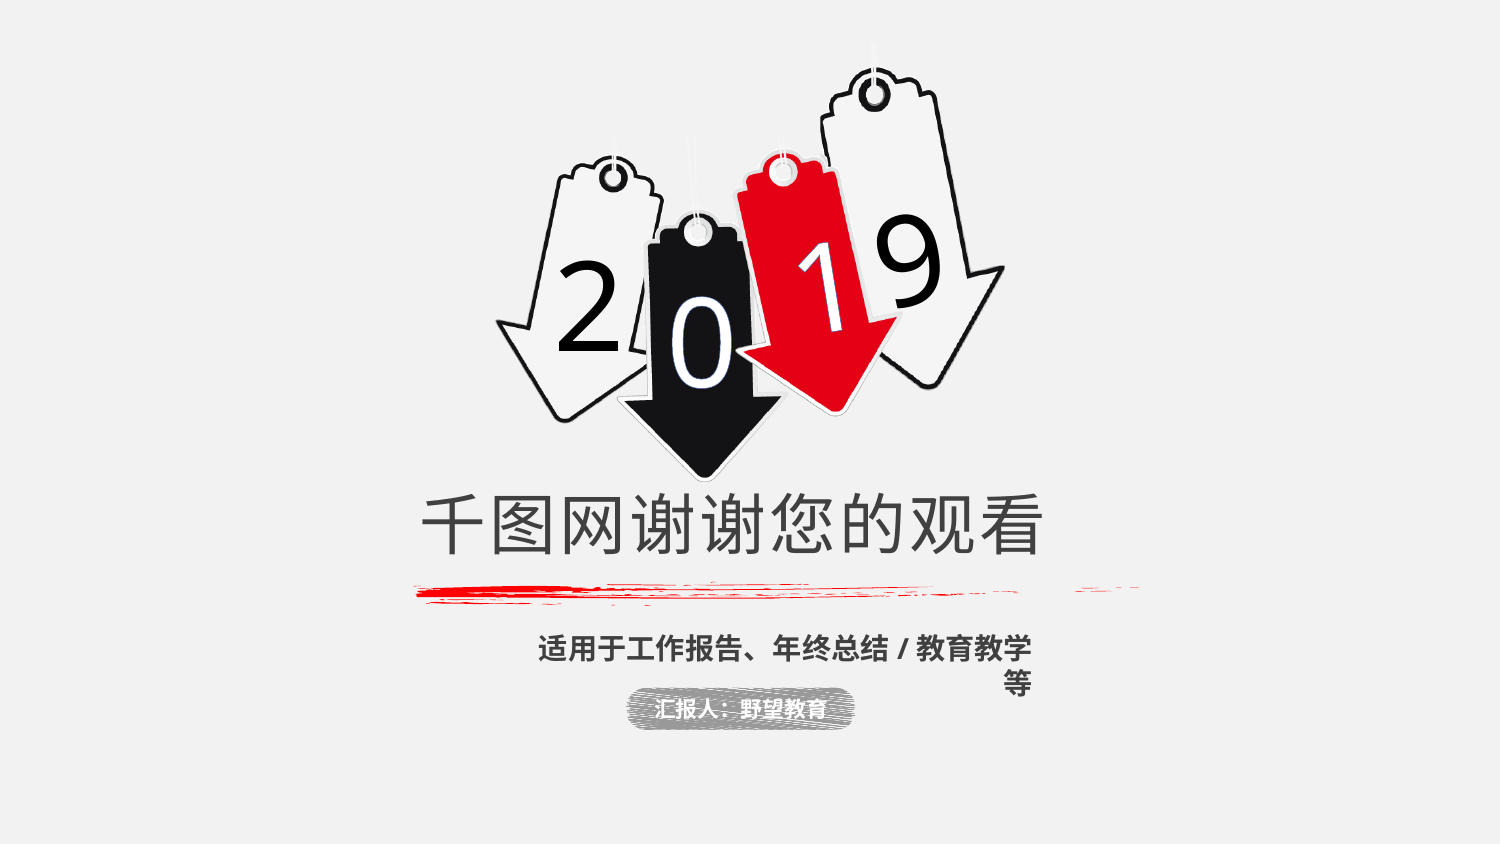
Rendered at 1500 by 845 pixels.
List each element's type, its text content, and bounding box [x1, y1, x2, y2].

text_box 千图网谢谢您的观看 [404, 475, 1062, 570]
text_box 适用于工作报告、年终总结/教育教学等 [514, 629, 1033, 700]
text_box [412, 581, 1140, 608]
text_box 汇报人：野望教育 [623, 685, 859, 733]
picture [495, 43, 1016, 482]
